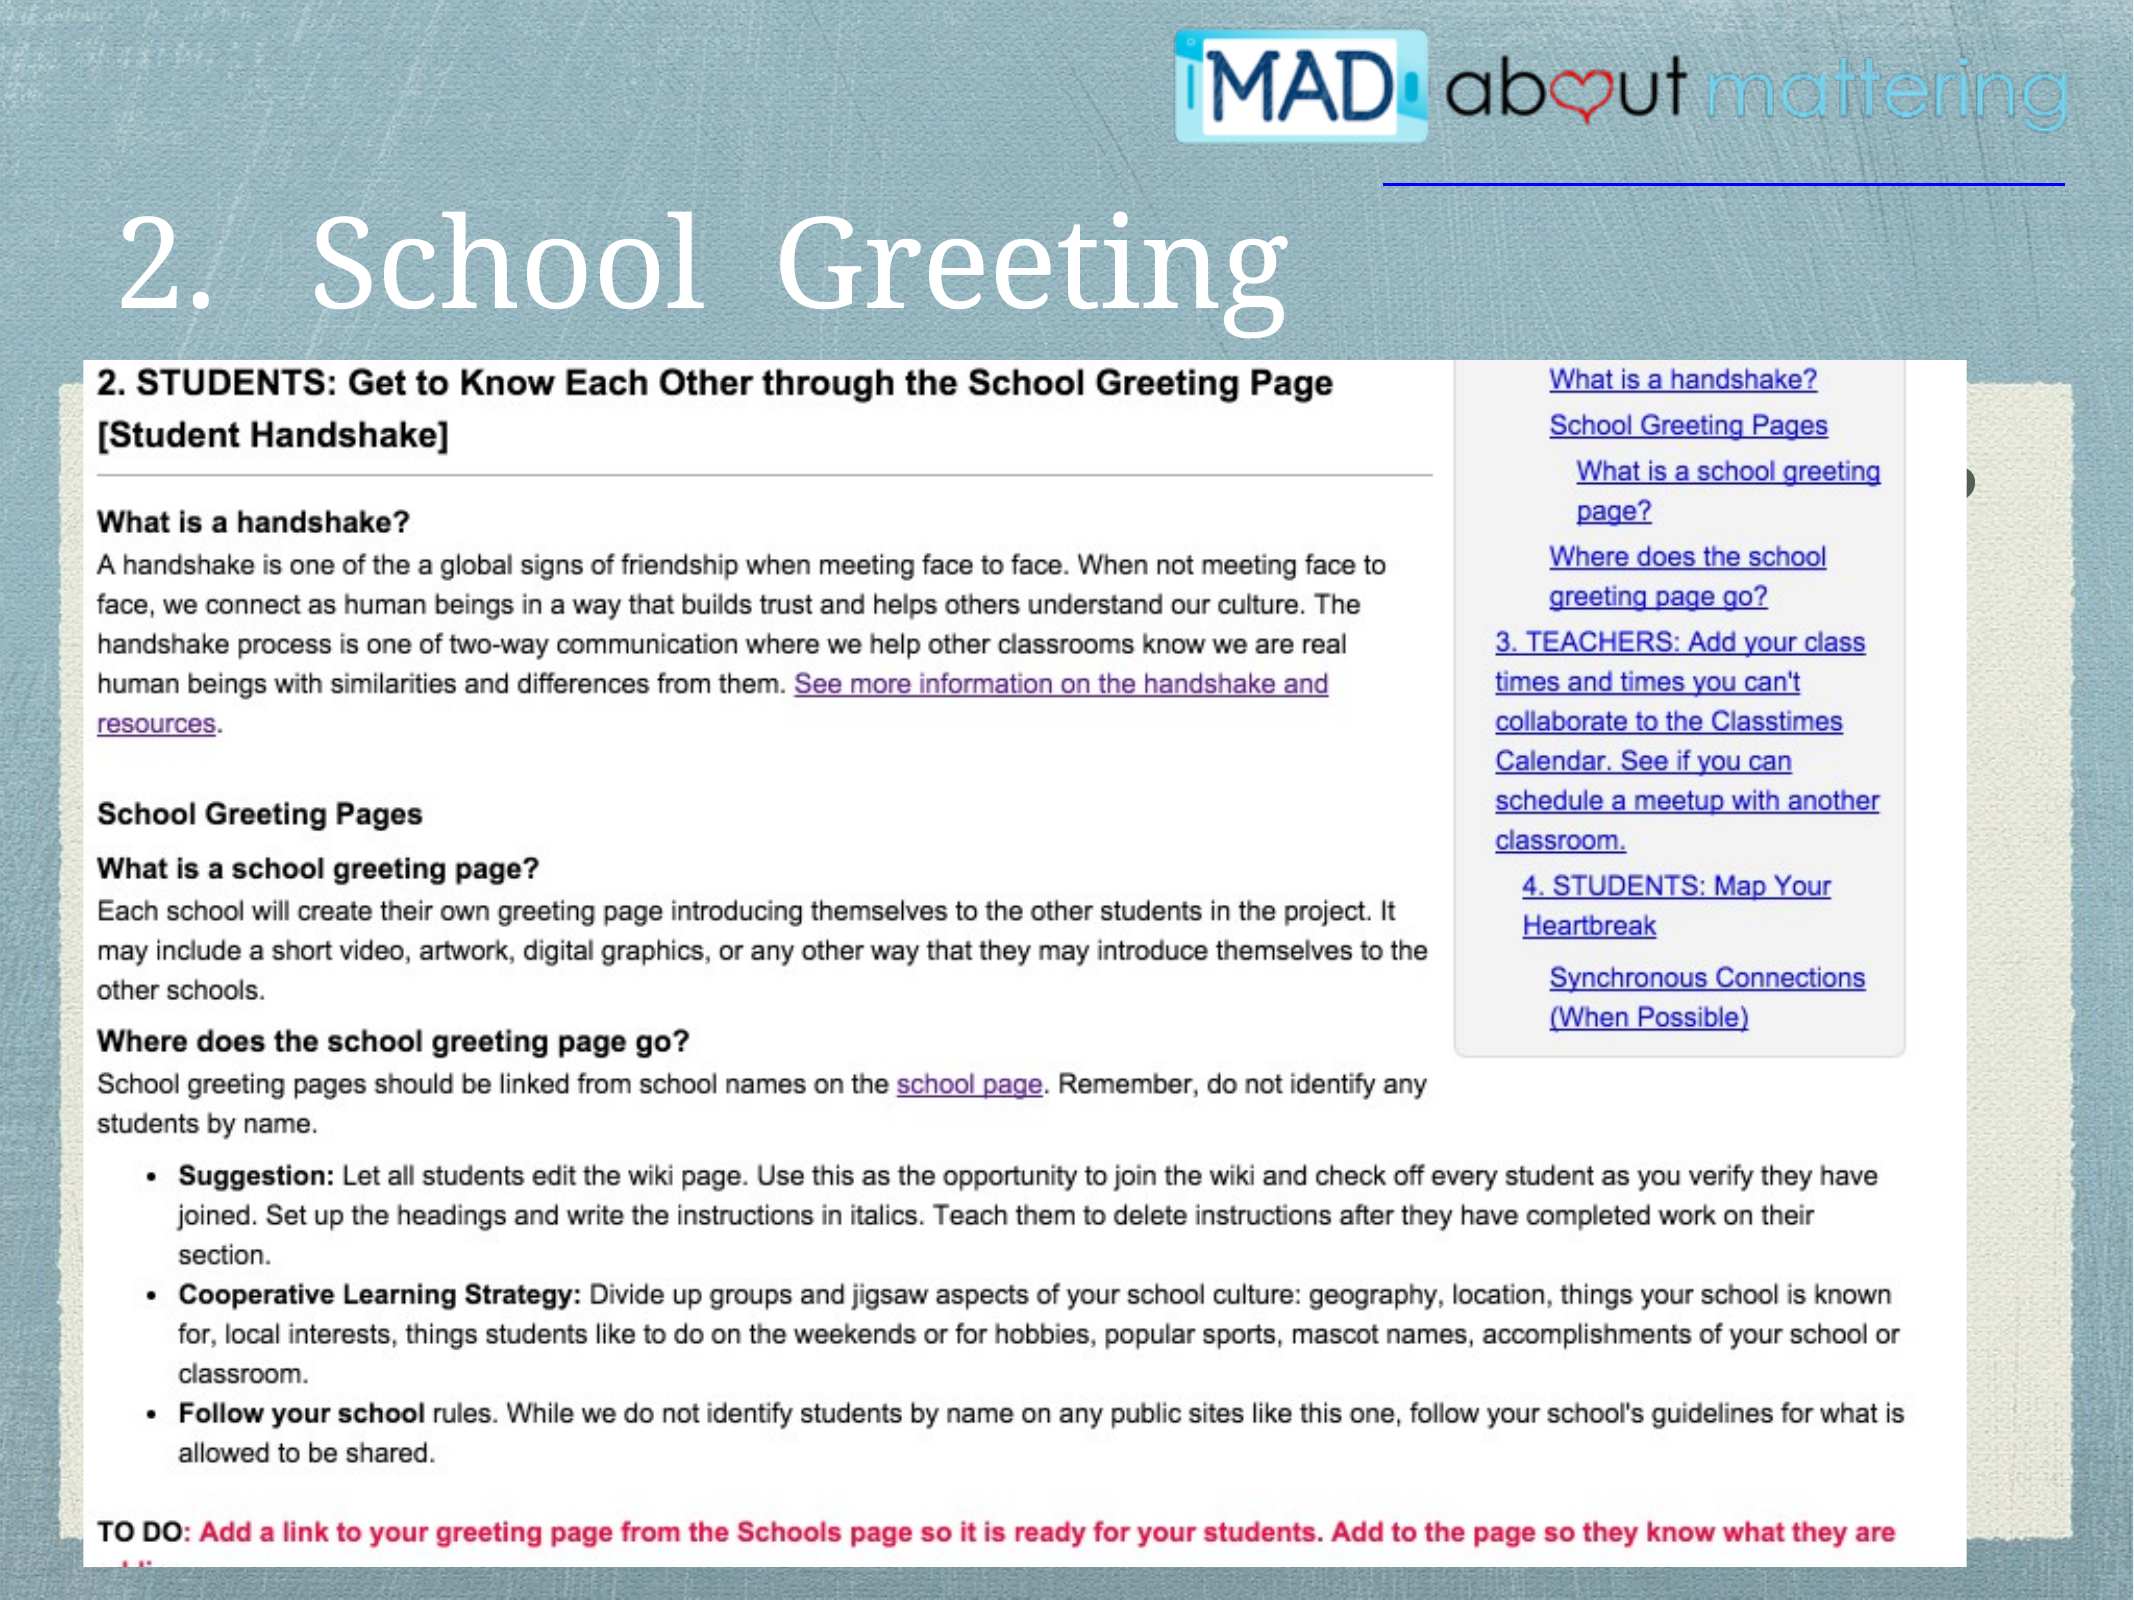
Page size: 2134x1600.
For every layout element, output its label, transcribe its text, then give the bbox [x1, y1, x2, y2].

title 2. School Greeting Pwawwg.maedaboutmattering.com [65, 33, 2068, 636]
text_box [83, 360, 1967, 1567]
text_box ? [1967, 441, 1978, 550]
picture [0, 0, 2134, 1600]
